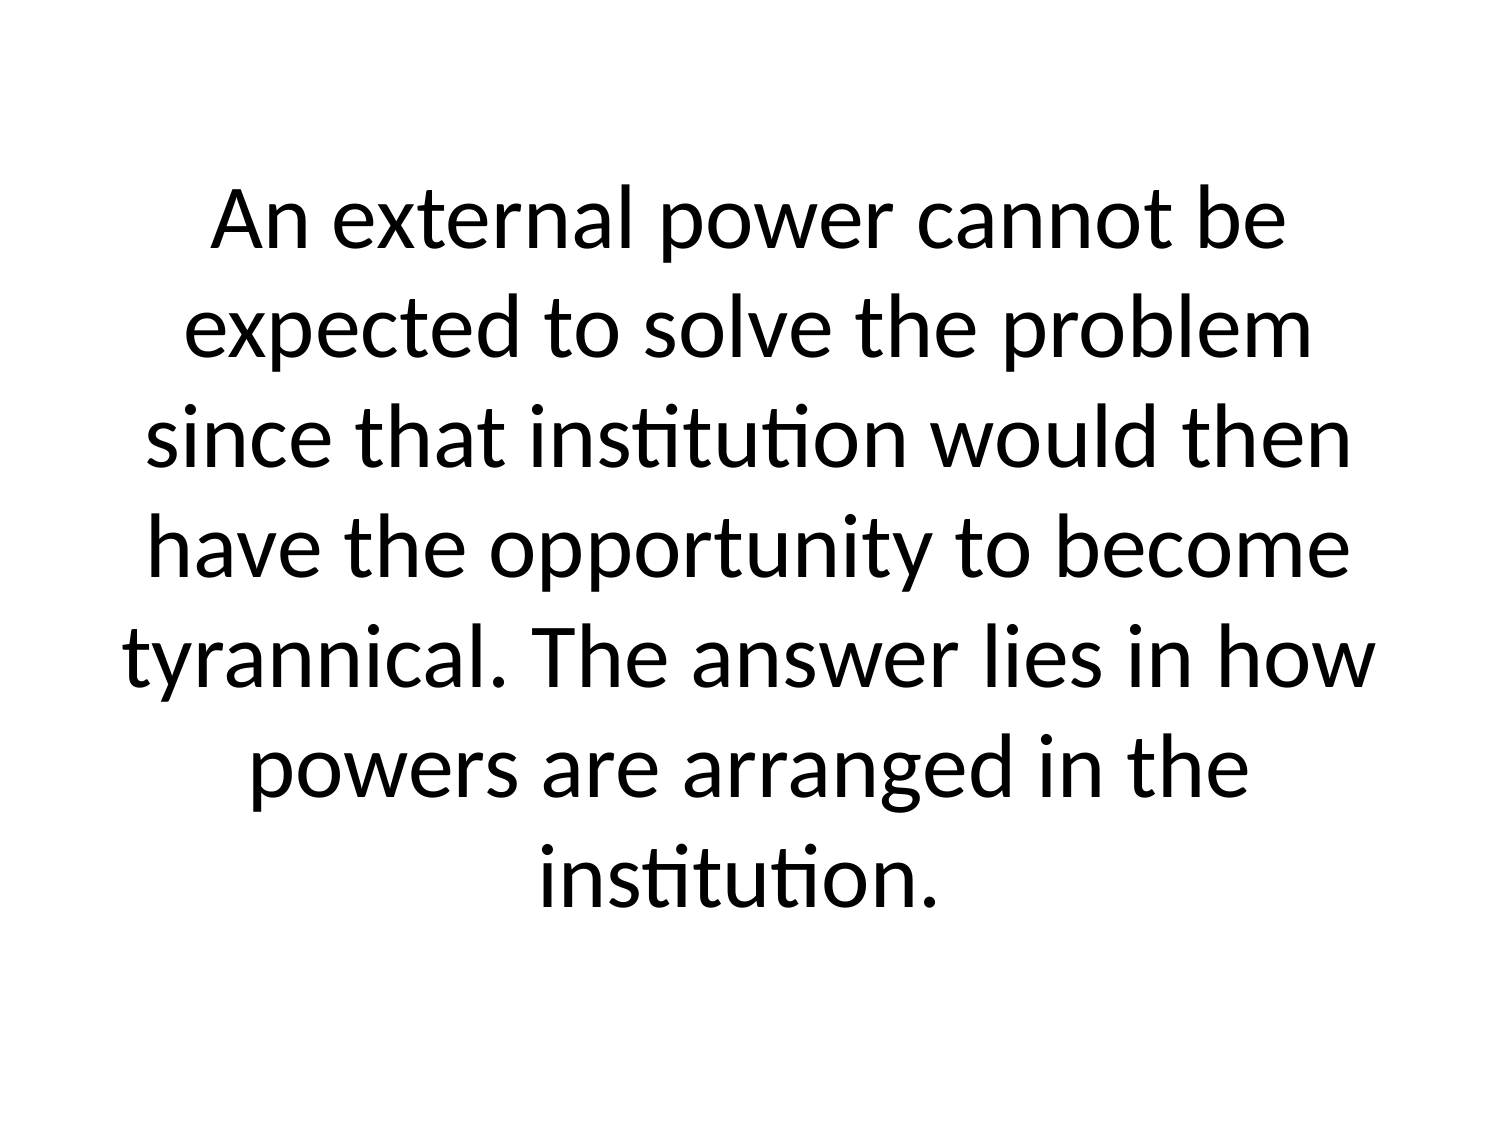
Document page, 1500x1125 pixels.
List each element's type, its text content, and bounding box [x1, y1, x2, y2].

title An external power cannot be expected to solve the problem since that institution would then have the opportunity to become tyrannical. The answer lies in how powers are arranged in the institution. [74, 44, 1426, 1038]
